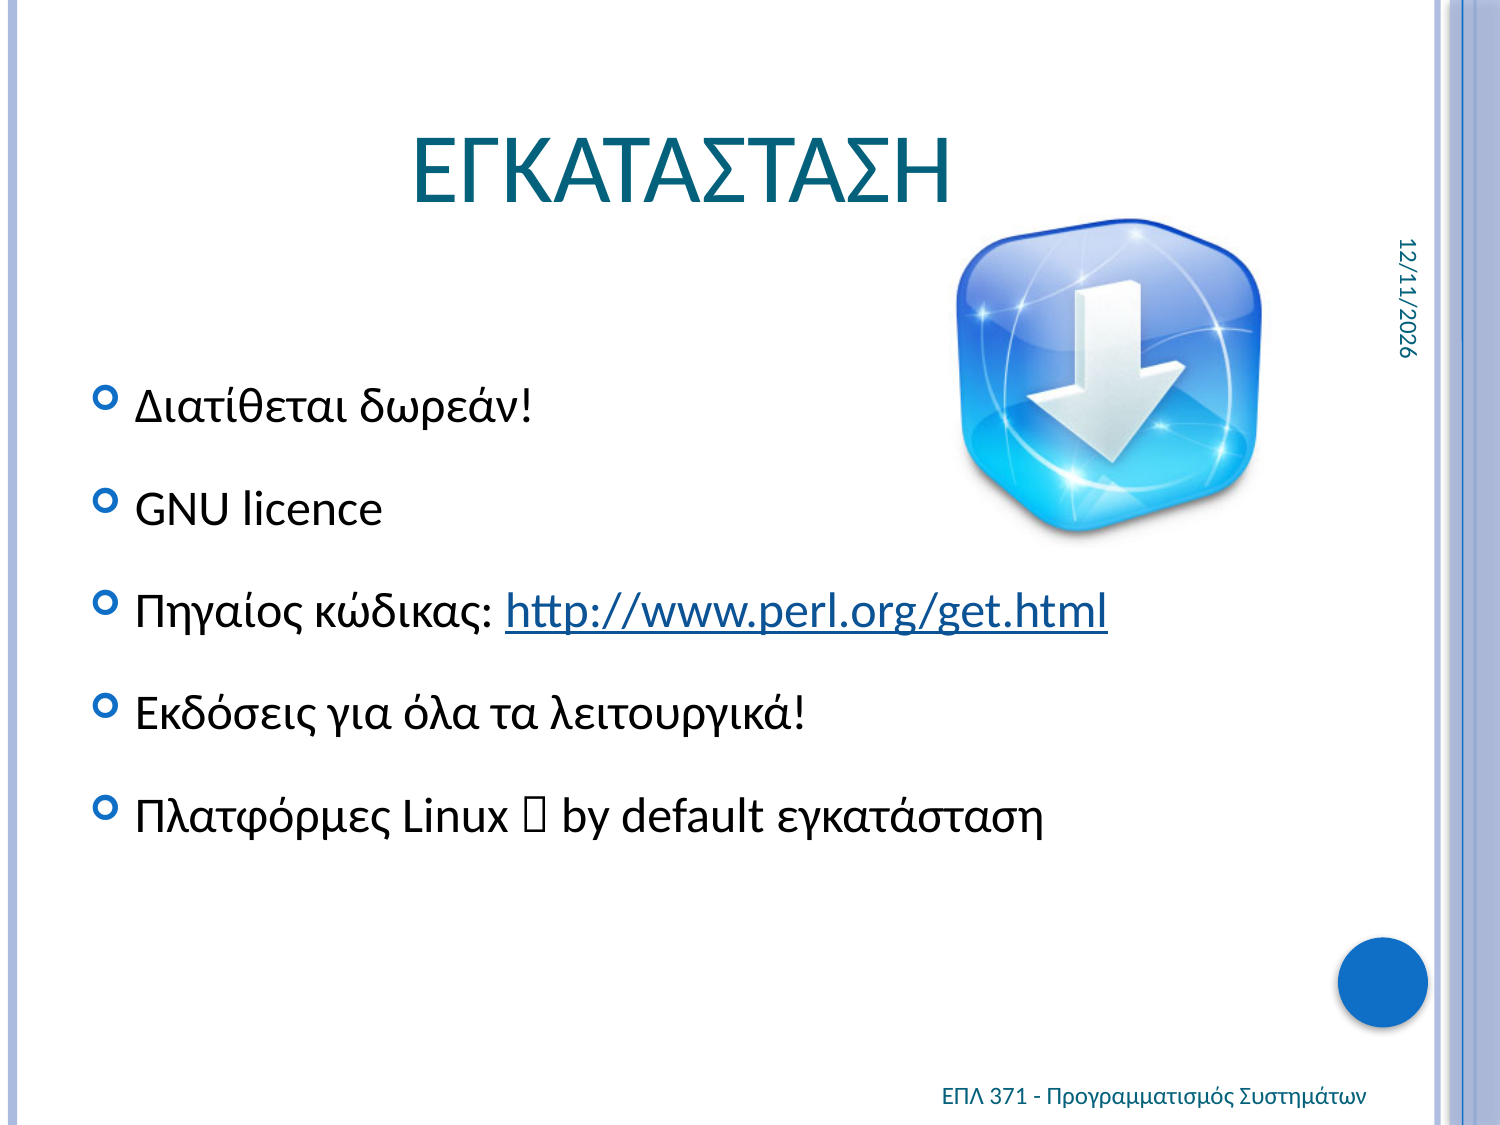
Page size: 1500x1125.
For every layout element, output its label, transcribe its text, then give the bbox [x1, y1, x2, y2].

title ΕΓΚΑΤΑΣΤΑΣΗ [194, 42, 1171, 231]
footer ΕΠΛ 371 - Προγραμματισμός Συστημάτων [927, 1065, 1453, 1125]
list Διατίθεται δωρεάν! GNU licence Πηγαίος κώδικας: http://www.perl.org/get.html Εκδόσεις για όλα τα λειτουργικά! Πλατφόρμες Linux  by default εγκατάσταση [75, 262, 1353, 1062]
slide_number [1378, 43, 1442, 374]
picture [938, 204, 1283, 548]
